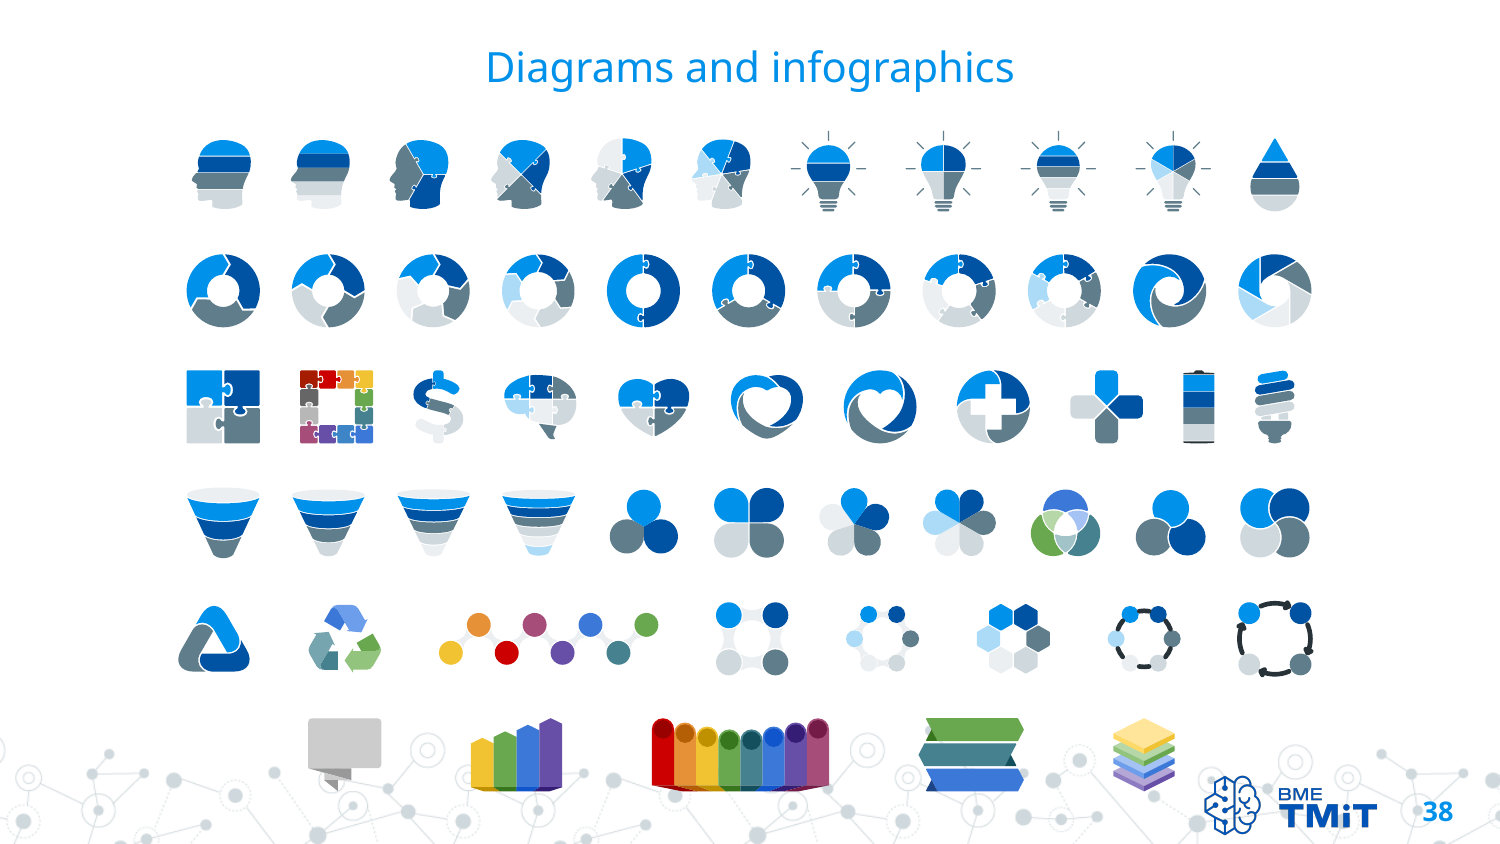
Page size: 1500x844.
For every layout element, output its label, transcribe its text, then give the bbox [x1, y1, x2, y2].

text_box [712, 485, 786, 560]
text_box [905, 130, 982, 212]
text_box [1183, 370, 1215, 444]
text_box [501, 489, 576, 556]
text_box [503, 374, 577, 440]
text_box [976, 603, 1051, 674]
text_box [396, 254, 470, 328]
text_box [1250, 137, 1300, 212]
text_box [1107, 605, 1181, 672]
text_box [651, 717, 830, 792]
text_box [396, 489, 471, 557]
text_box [186, 254, 261, 328]
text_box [1132, 254, 1207, 328]
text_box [290, 137, 351, 212]
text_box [1135, 130, 1212, 212]
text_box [389, 137, 452, 212]
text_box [790, 130, 867, 212]
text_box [730, 374, 804, 439]
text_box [299, 370, 374, 444]
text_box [291, 254, 365, 328]
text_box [711, 253, 786, 328]
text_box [1027, 254, 1102, 328]
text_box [1238, 601, 1312, 676]
slide_number 38 [1378, 779, 1469, 844]
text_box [307, 718, 382, 792]
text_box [843, 370, 917, 444]
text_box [1070, 370, 1144, 444]
title Diagrams and infographics [140, 40, 1360, 106]
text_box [956, 370, 1031, 444]
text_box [922, 487, 997, 559]
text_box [191, 137, 252, 212]
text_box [606, 489, 681, 557]
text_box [616, 377, 691, 437]
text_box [291, 489, 366, 557]
picture [0, 0, 1500, 844]
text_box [1113, 717, 1175, 792]
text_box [186, 487, 260, 559]
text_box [817, 253, 891, 328]
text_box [490, 137, 552, 212]
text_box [715, 601, 789, 676]
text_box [1027, 489, 1102, 557]
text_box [690, 137, 752, 212]
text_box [308, 604, 382, 673]
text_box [590, 137, 653, 212]
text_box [1238, 487, 1312, 558]
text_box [1132, 489, 1207, 556]
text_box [817, 487, 891, 558]
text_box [501, 253, 576, 328]
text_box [1020, 130, 1097, 212]
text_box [413, 370, 464, 444]
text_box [606, 254, 681, 328]
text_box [1238, 253, 1312, 328]
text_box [186, 370, 260, 444]
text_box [1254, 369, 1296, 444]
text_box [438, 612, 659, 665]
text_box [470, 717, 563, 792]
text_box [918, 717, 1025, 792]
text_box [845, 605, 920, 672]
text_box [177, 605, 251, 672]
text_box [922, 254, 996, 328]
